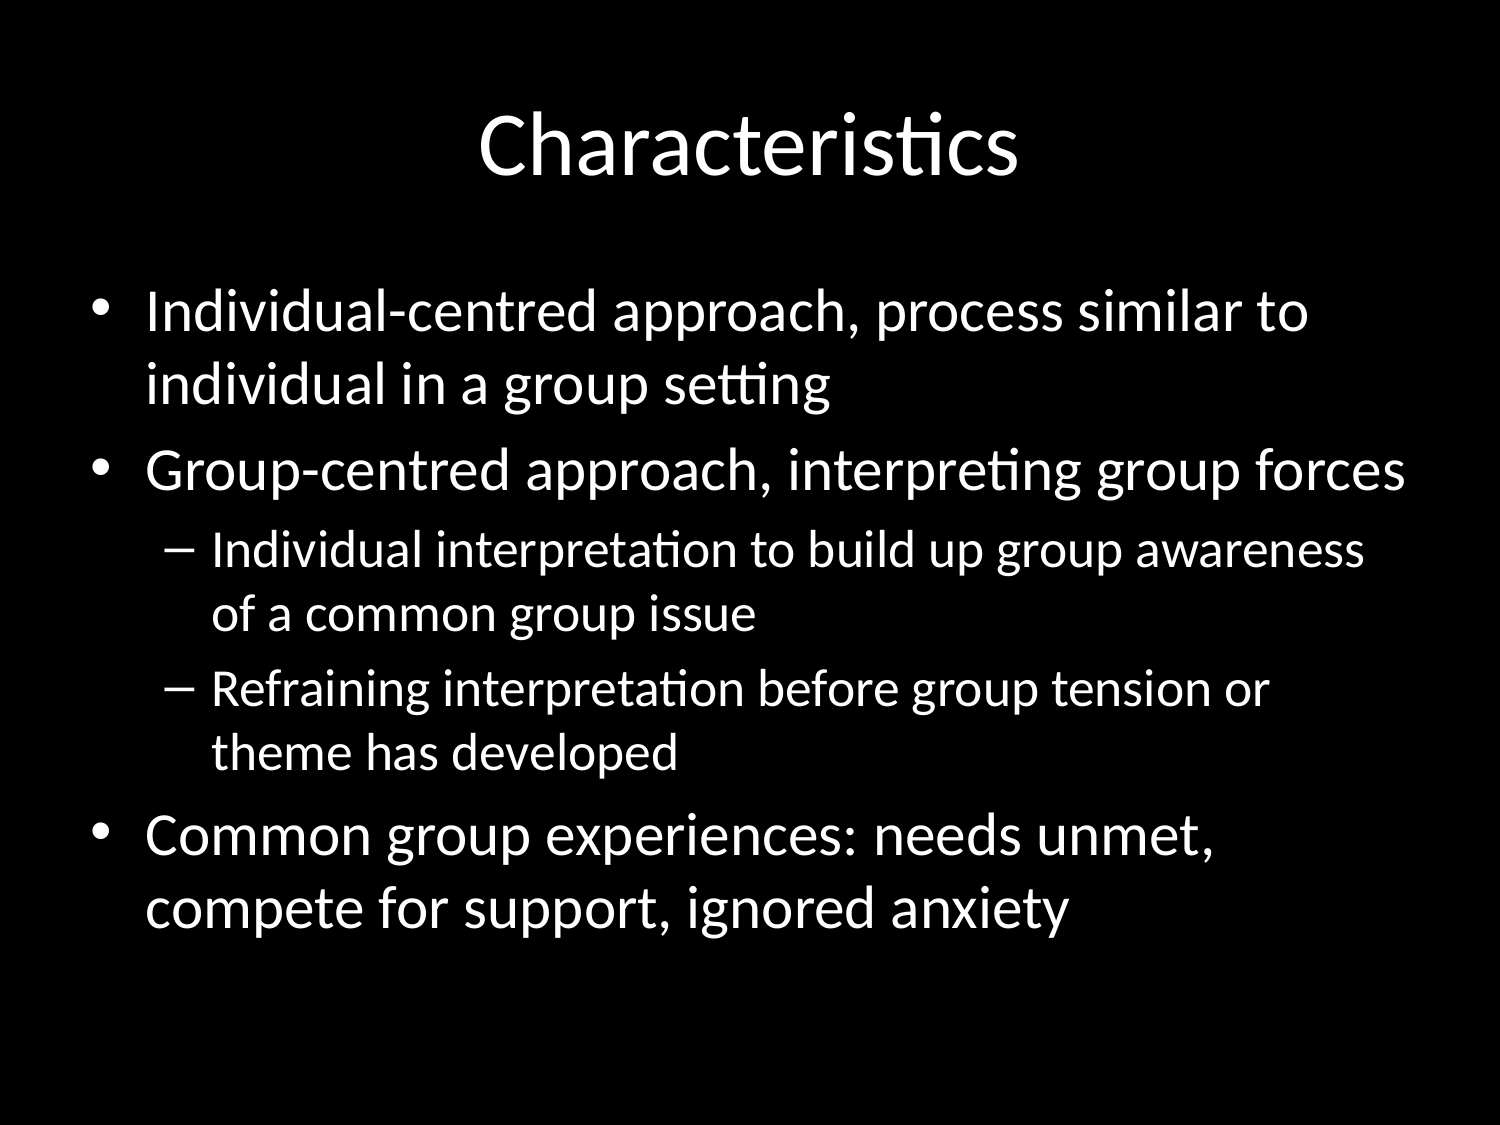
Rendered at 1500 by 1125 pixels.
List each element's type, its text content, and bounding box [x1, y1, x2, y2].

list Individual-centred approach, process similar to individual in a group setting Group-centred approach, interpreting group forces Individual interpretation to build up group awareness of a common group issue Refraining interpretation before group tension or theme has developed Common group experiences: needs unmet, compete for support, ignored anxiety [75, 262, 1425, 1005]
title Characteristics [75, 45, 1425, 233]
